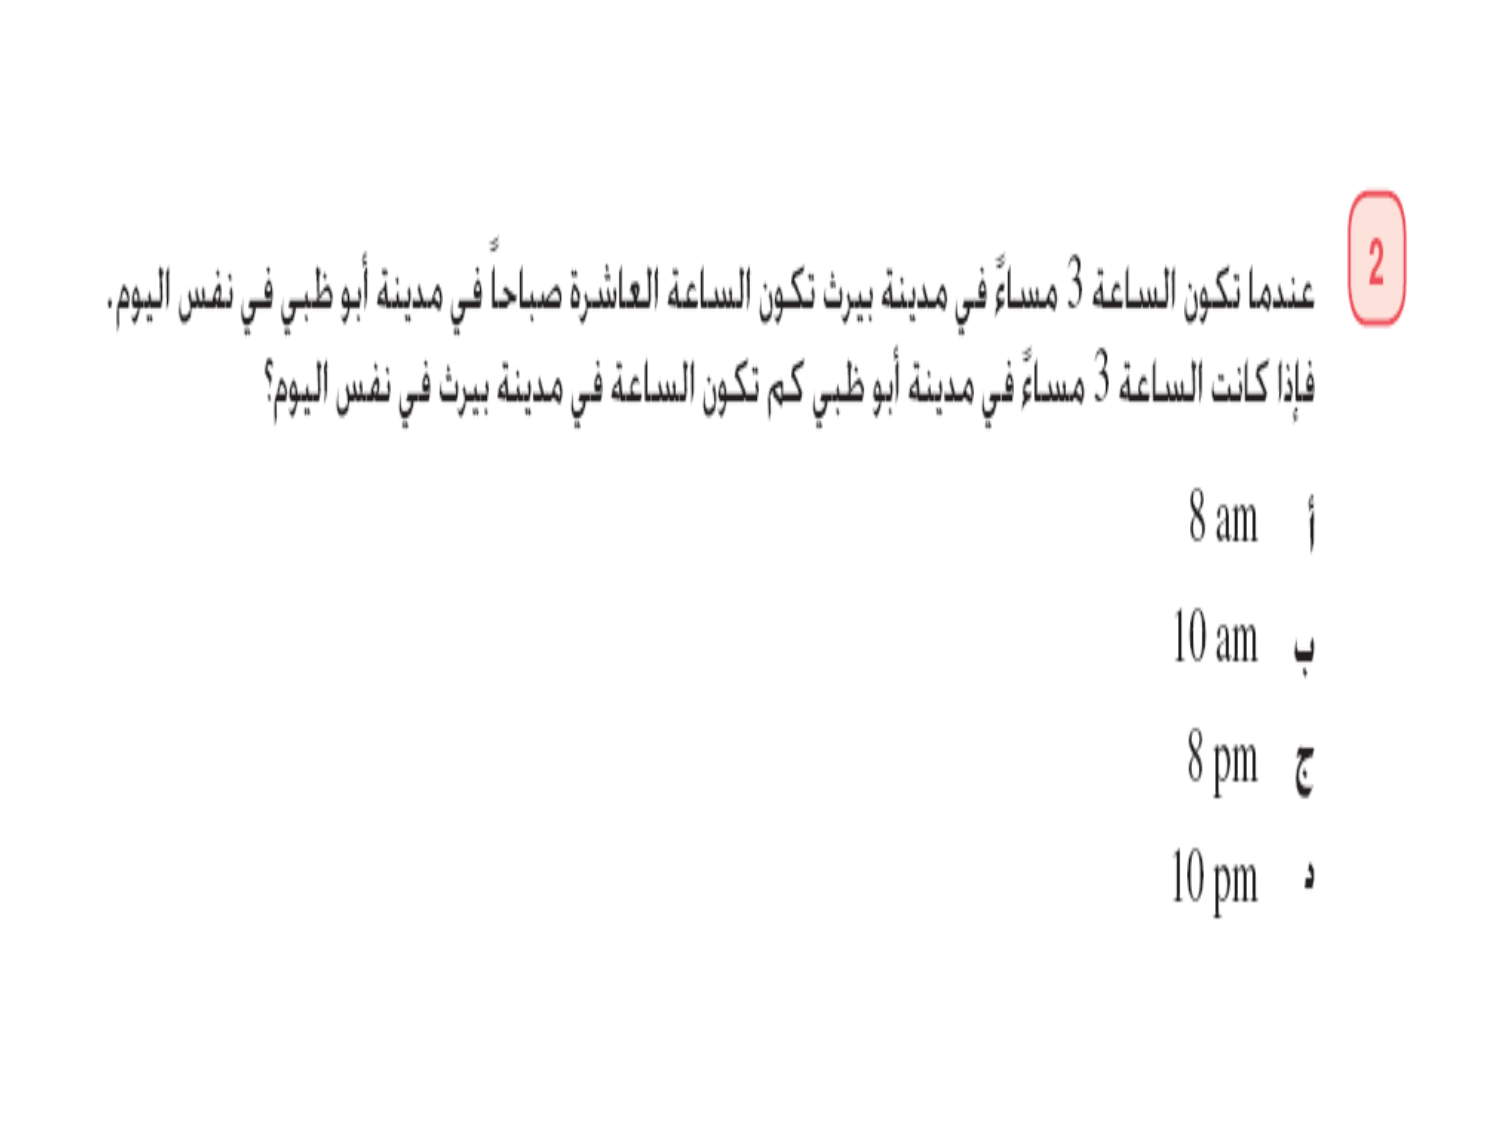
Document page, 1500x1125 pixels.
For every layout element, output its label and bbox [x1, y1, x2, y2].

list [89, 149, 1411, 976]
